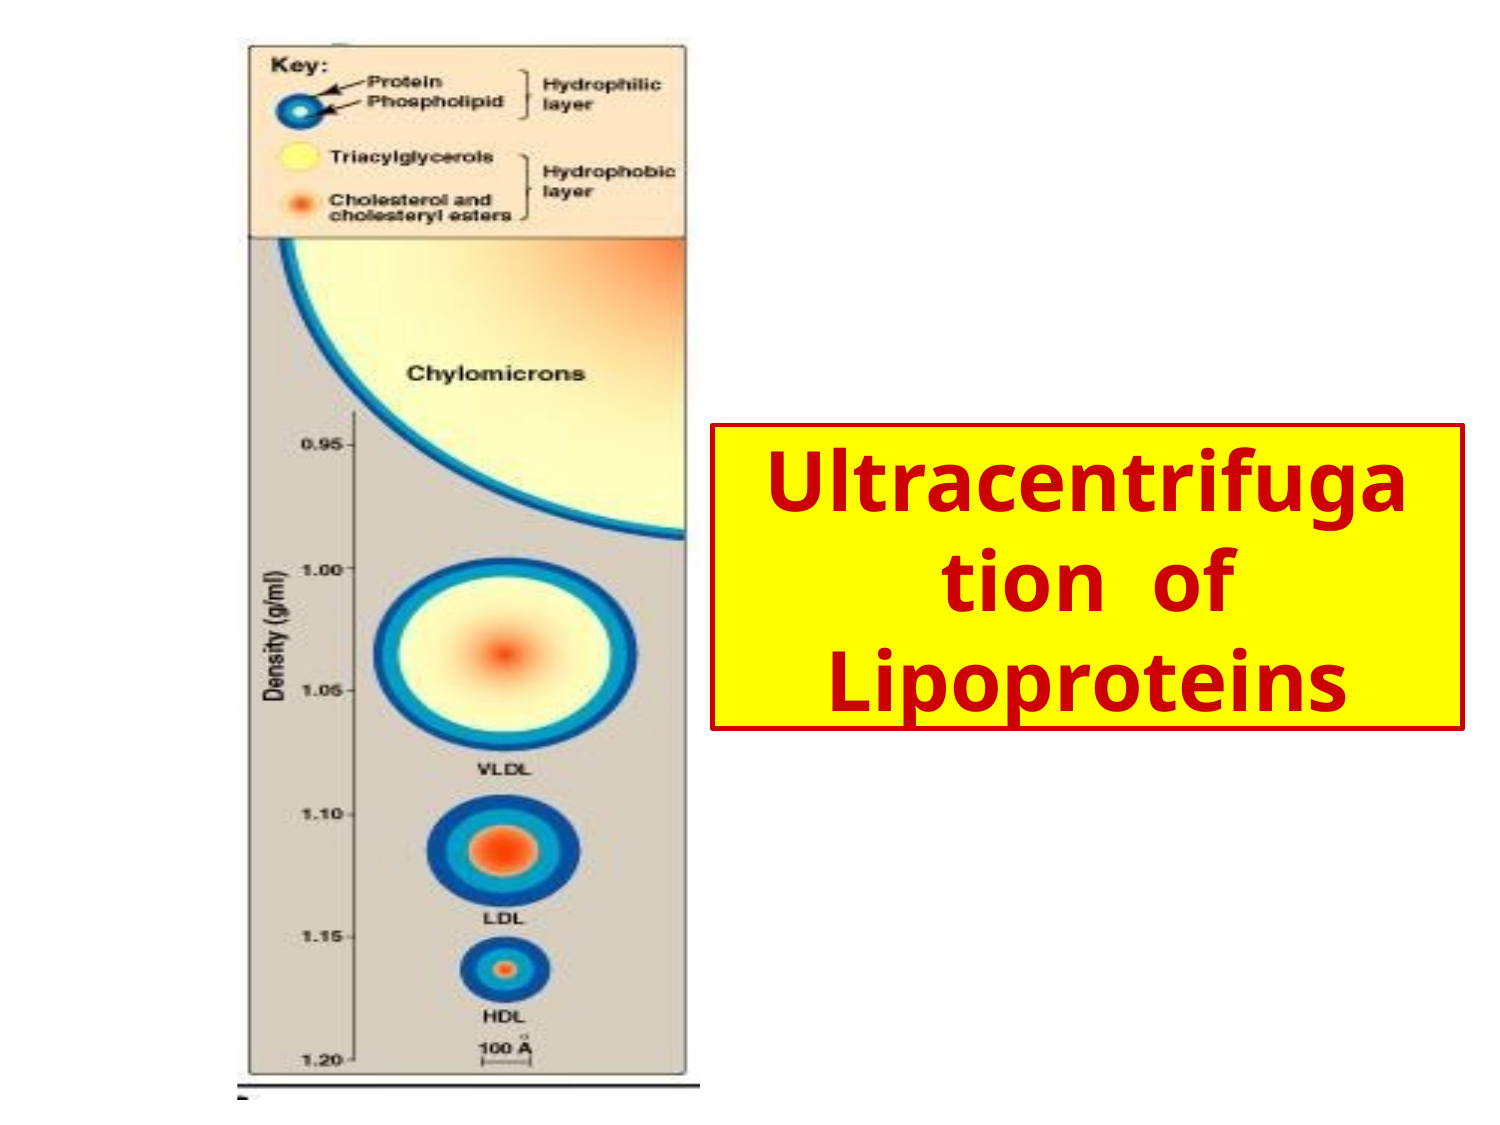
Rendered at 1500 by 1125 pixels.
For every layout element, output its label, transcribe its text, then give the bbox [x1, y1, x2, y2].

text_box Ultracentrifugation of Lipoproteins [712, 425, 1463, 729]
text_box [237, 37, 700, 1100]
